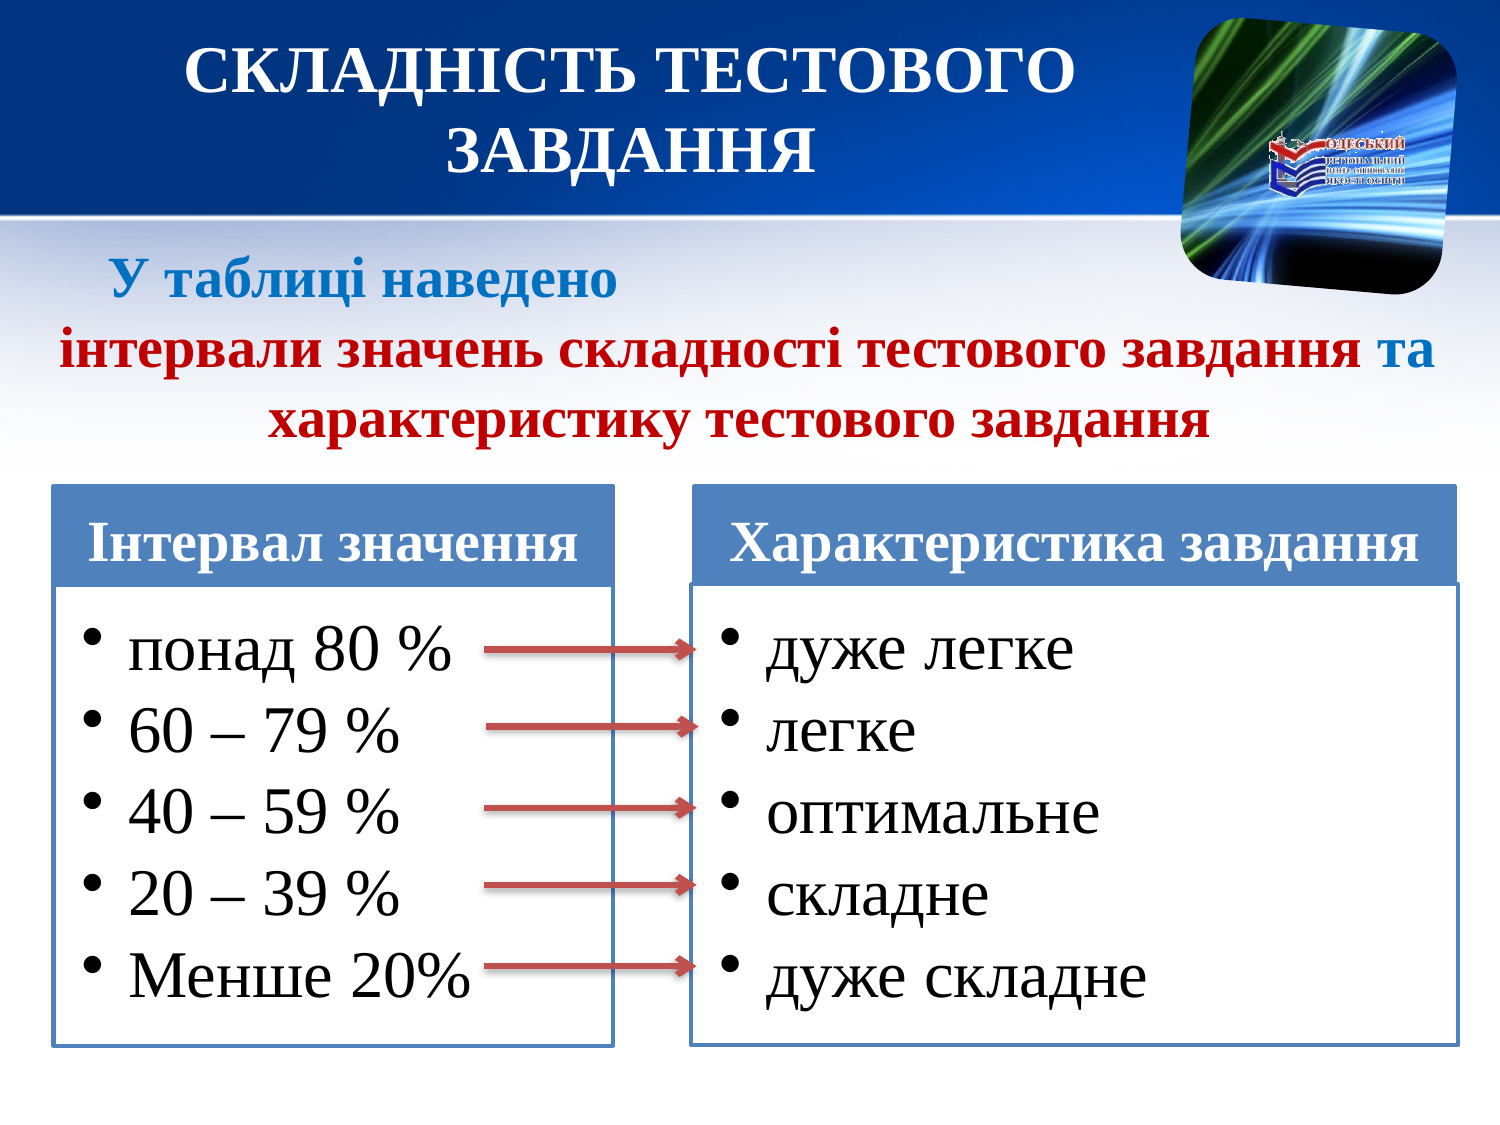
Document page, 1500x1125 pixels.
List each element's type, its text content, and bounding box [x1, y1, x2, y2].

title СКЛАДНІСТЬ ТЕСТОВОГО ЗАВДАННЯ [37, 12, 1225, 200]
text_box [52, 432, 1459, 1100]
picture [0, 0, 1500, 1125]
text_box У таблиці наведено інтервали значень складності тестового завдання та характеристику тестового завдання [18, 231, 1477, 457]
